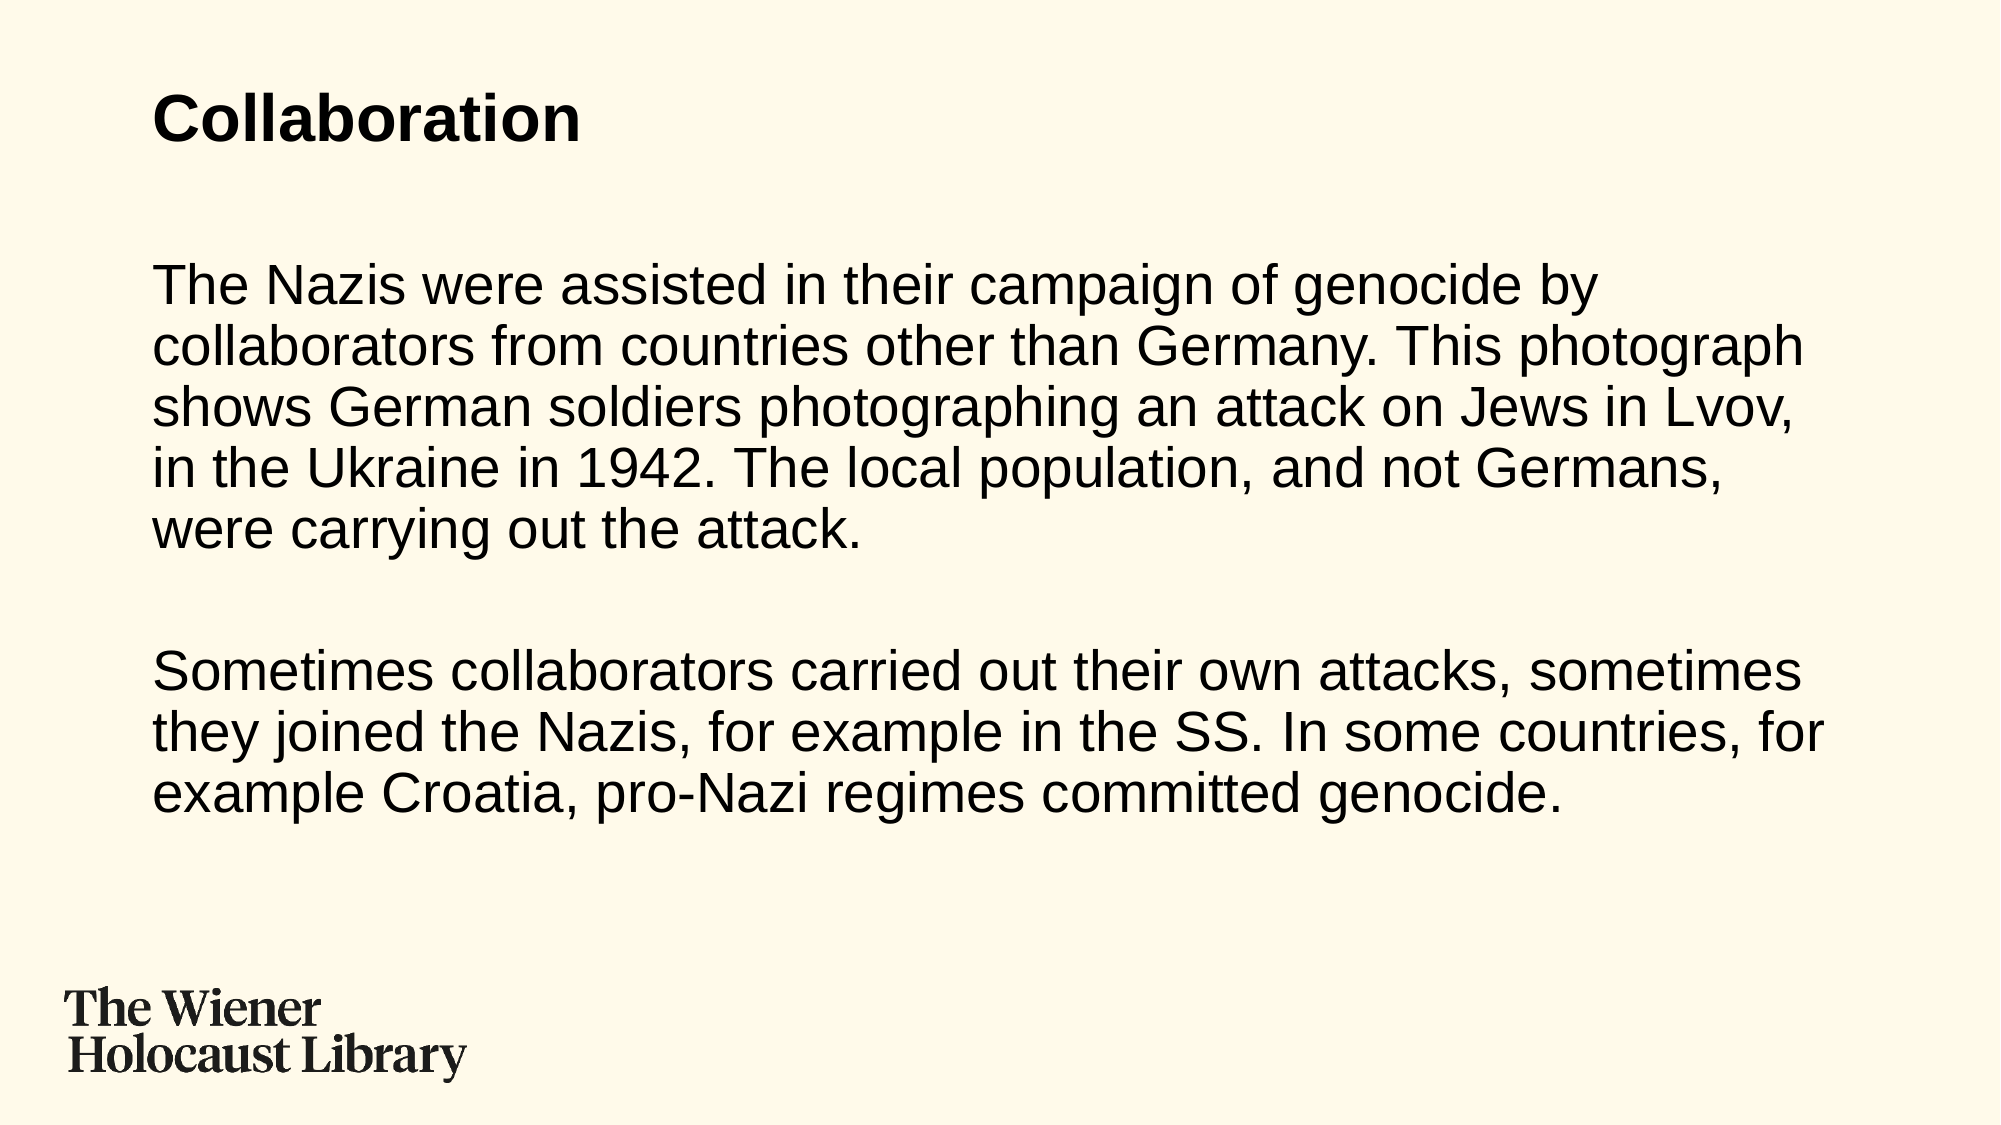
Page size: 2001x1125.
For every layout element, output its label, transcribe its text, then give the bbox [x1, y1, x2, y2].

list The Nazis were assisted in their campaign of genocide by collaborators from countries other than Germany. This photograph shows German soldiers photographing an attack on Jews in Lvov, in the Ukraine in 1942. The local population, and not Germans, were carrying out the attack. Sometimes collaborators carried out their own attacks, sometimes they joined the Nazis, for example in the SS. In some countries, for example Croatia, pro-Nazi regimes committed genocide. [137, 248, 1863, 877]
title Collaboration [137, 59, 1863, 181]
picture [64, 986, 467, 1083]
